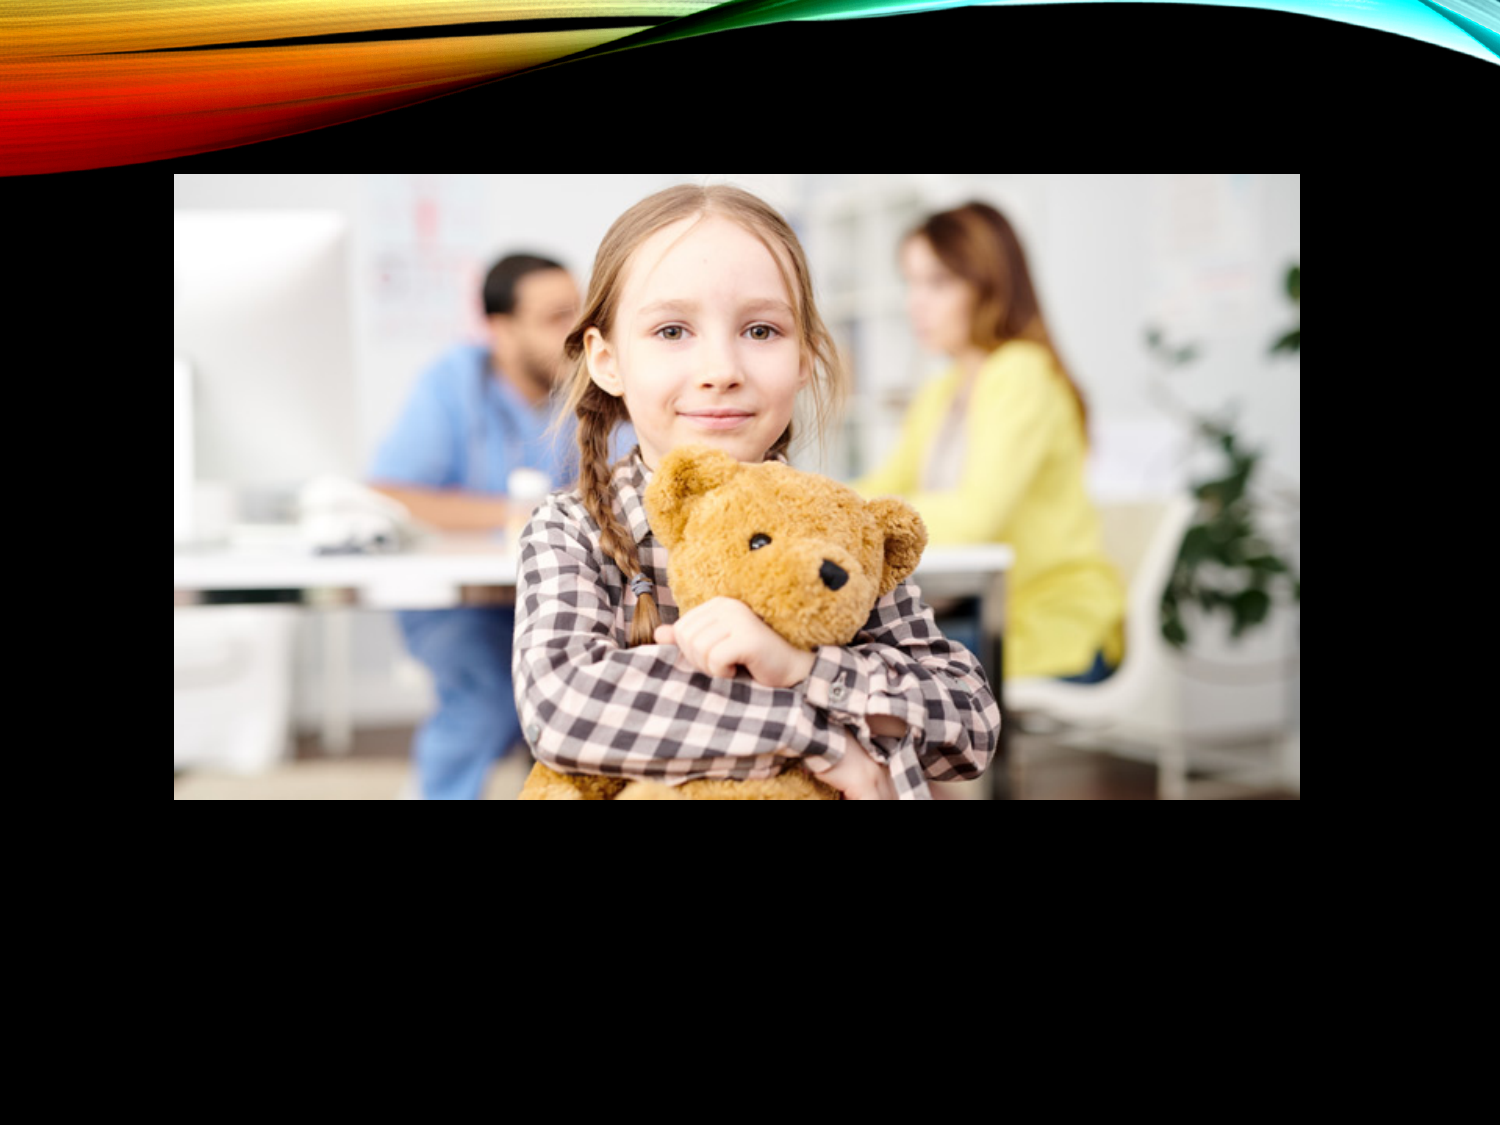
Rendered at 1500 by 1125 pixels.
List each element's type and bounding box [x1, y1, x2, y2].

list [174, 174, 1301, 801]
picture [0, 0, 1500, 178]
